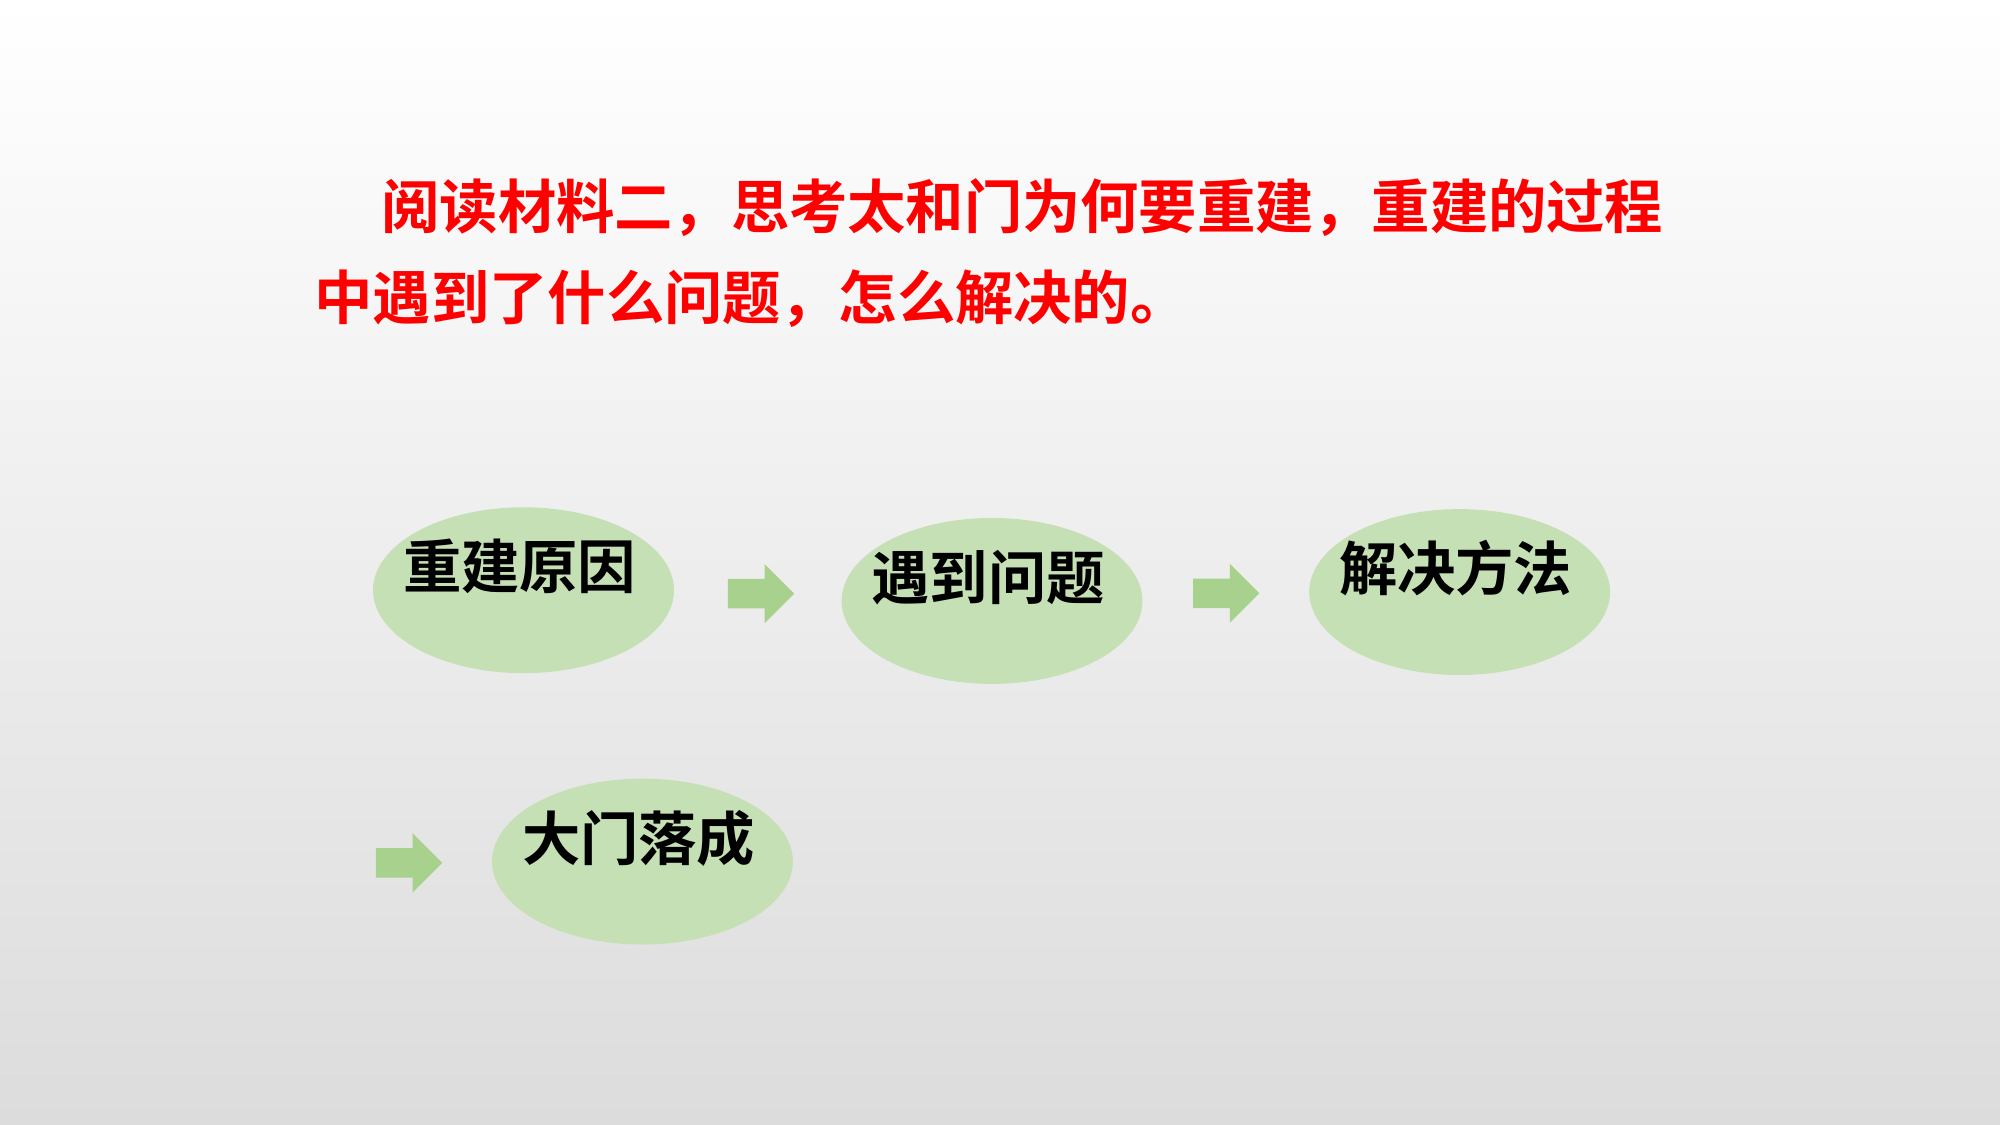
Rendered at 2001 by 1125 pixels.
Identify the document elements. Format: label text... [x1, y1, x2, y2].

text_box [372, 507, 680, 674]
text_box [491, 778, 799, 945]
text_box 阅读材料二，思考太和门为何要重建，重建的过程中遇到了什么问题，怎么解决的。 [300, 142, 1704, 339]
text_box [1192, 561, 1261, 626]
text_box [374, 830, 444, 895]
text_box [841, 517, 1148, 684]
text_box [726, 561, 796, 626]
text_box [1309, 509, 1616, 675]
